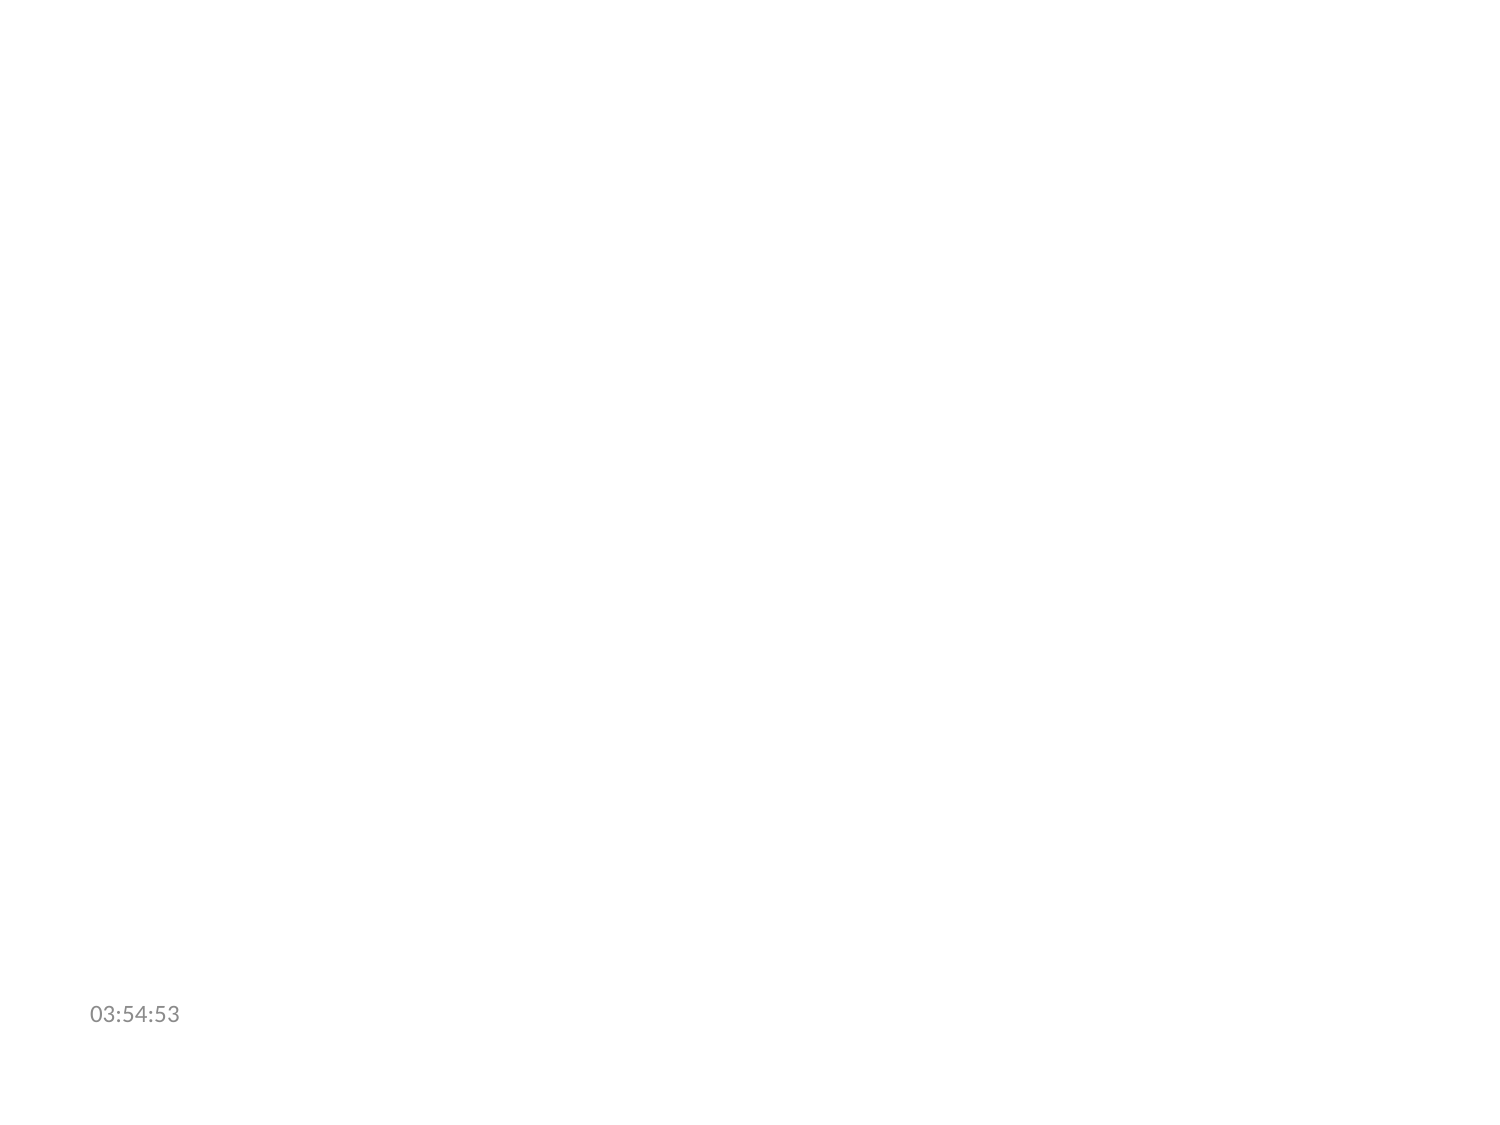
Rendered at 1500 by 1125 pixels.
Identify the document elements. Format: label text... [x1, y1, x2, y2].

text_box 15:35:09 [75, 982, 425, 1043]
